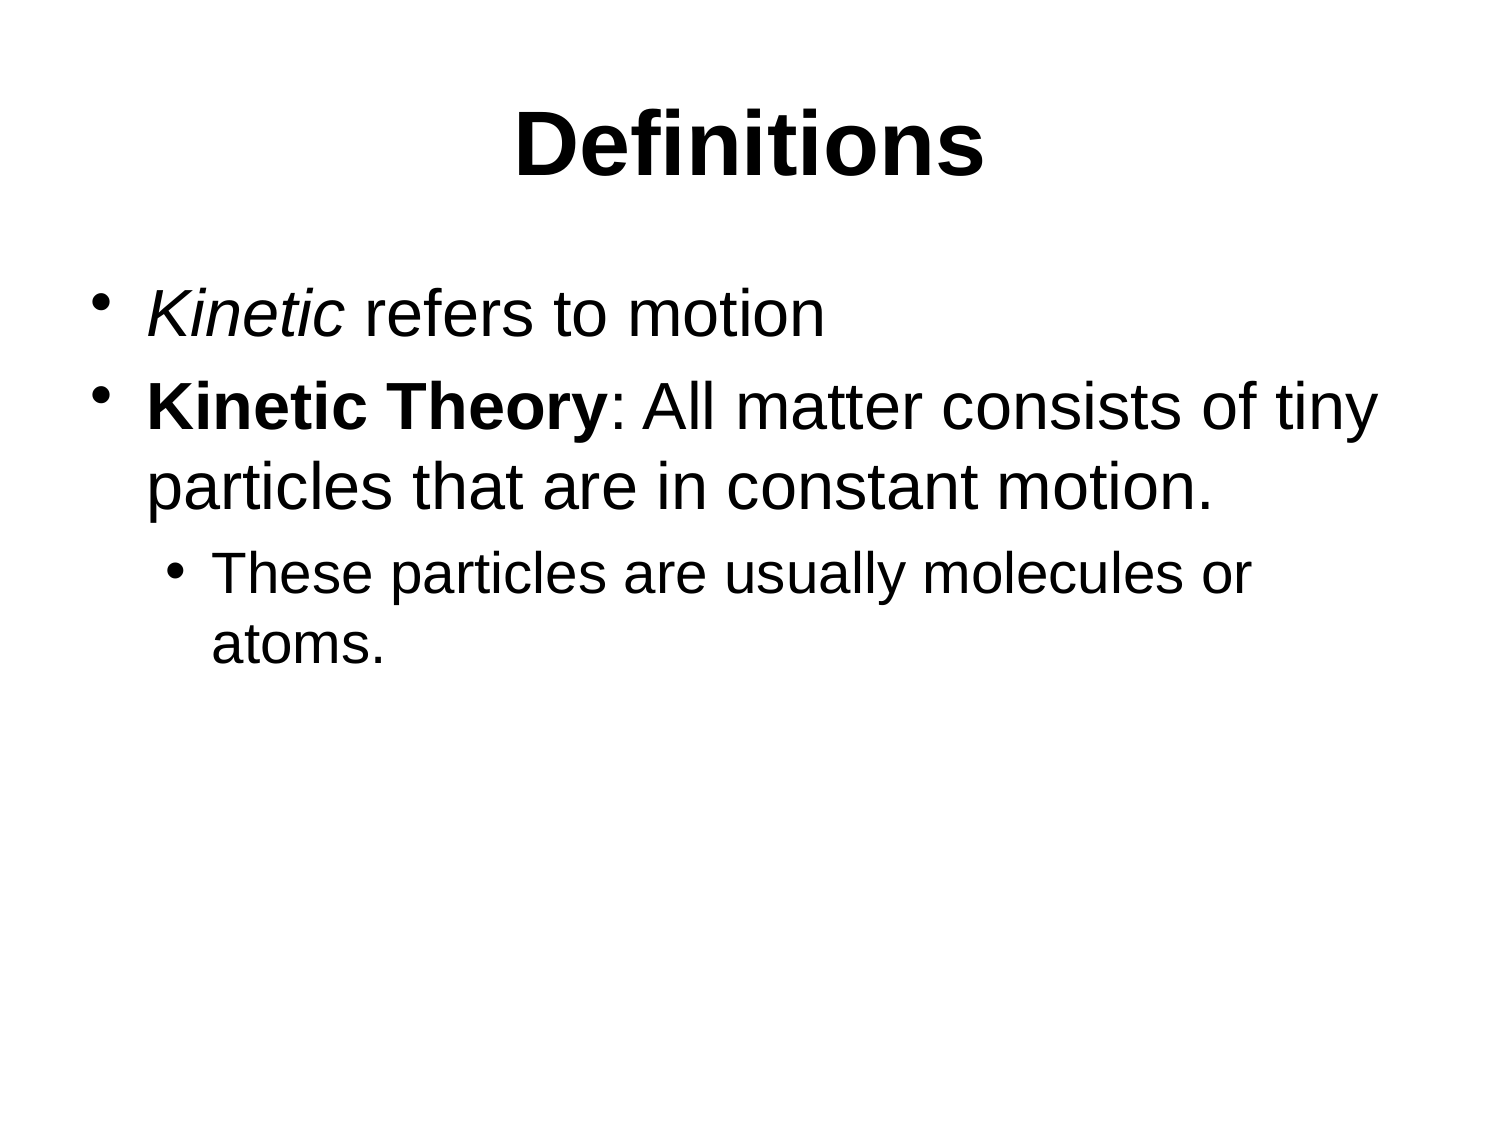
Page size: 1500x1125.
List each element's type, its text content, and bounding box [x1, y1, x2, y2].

list Kinetic refers to motion Kinetic Theory: All matter consists of tiny particles that are in constant motion. These particles are usually molecules or atoms. [74, 262, 1426, 916]
title Definitions [74, 37, 1426, 241]
